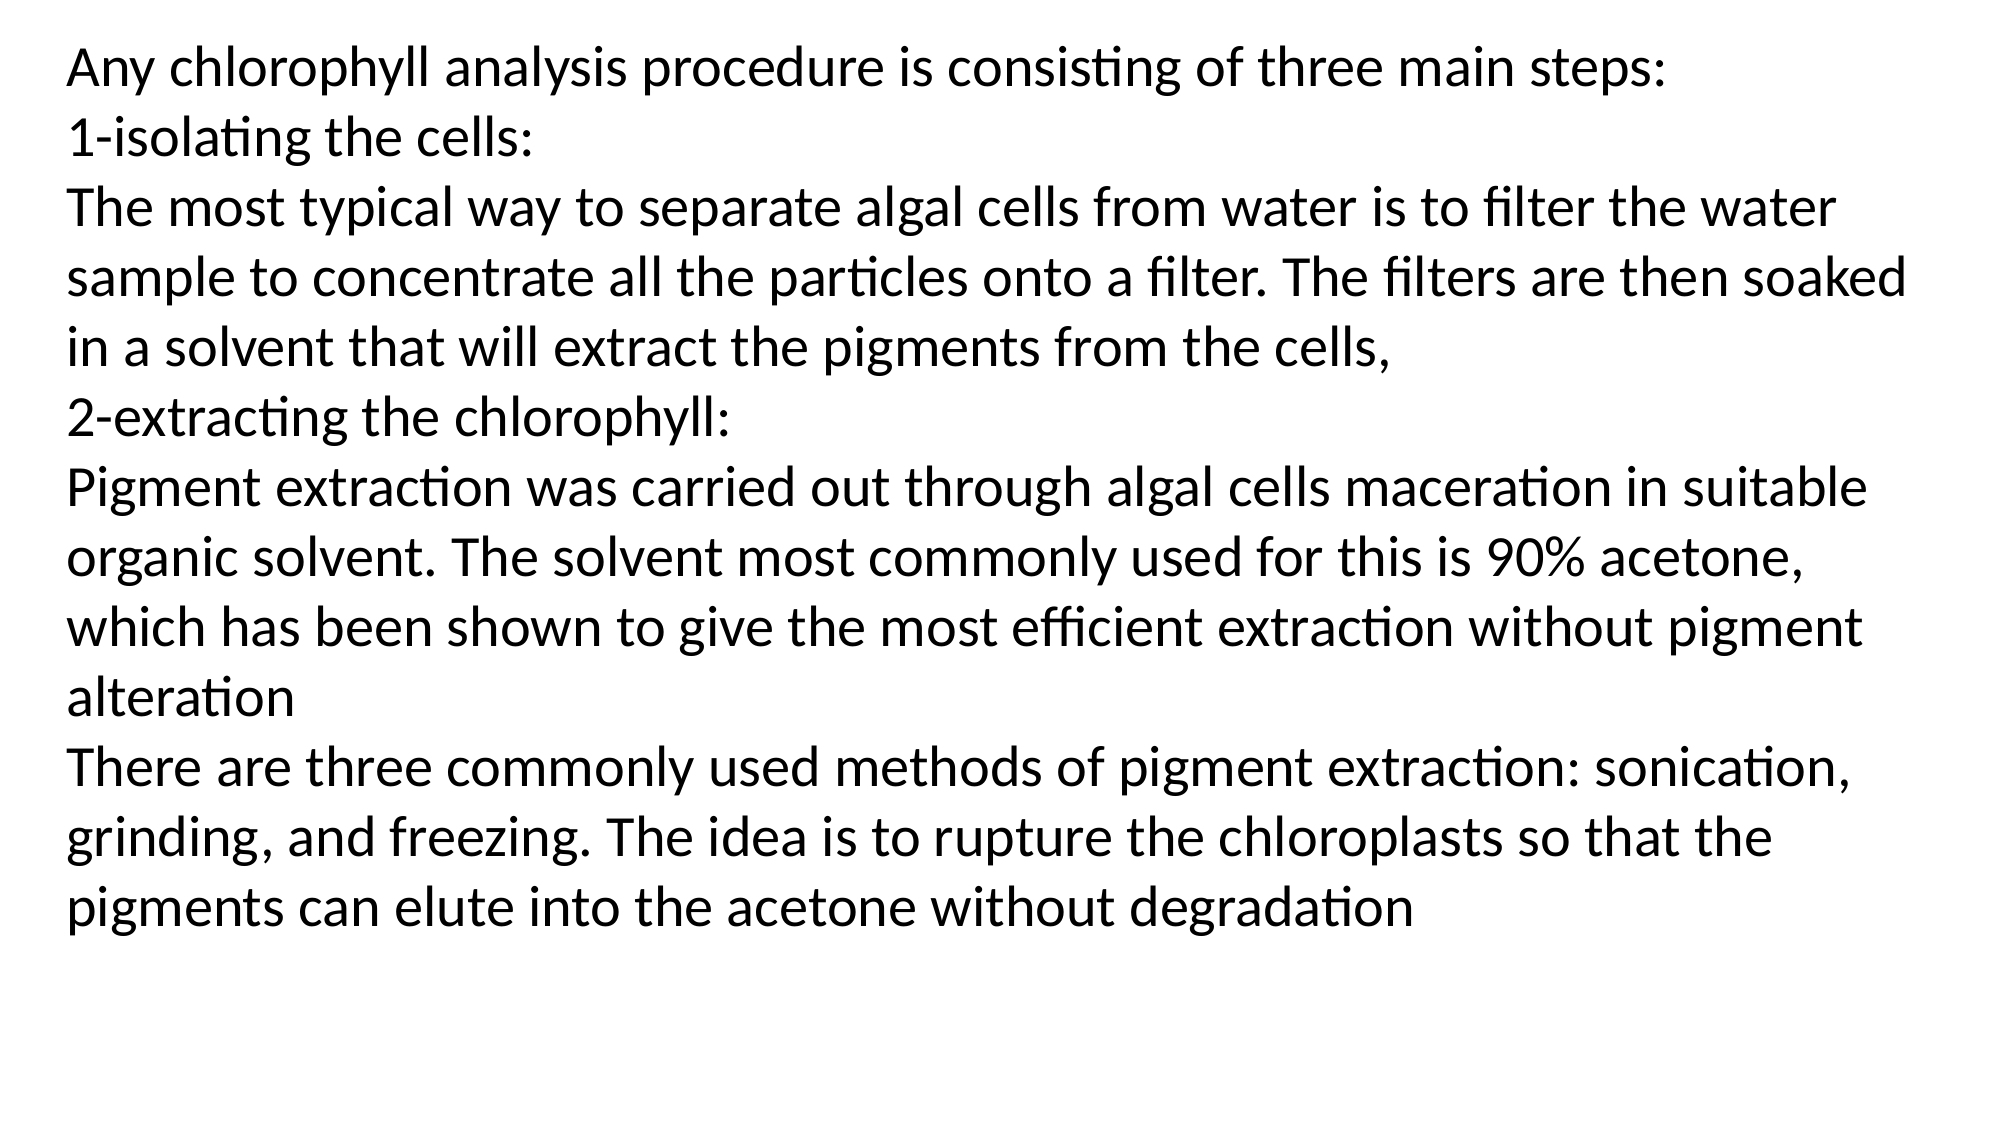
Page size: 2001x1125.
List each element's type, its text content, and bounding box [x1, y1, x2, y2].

text_box Any chlorophyll analysis procedure is consisting of three main steps: 1-isolating the cells: The most typical way to separate algal cells from water is to filter the water sample to concentrate all the particles onto a filter. The filters are then soaked in a solvent that will extract the pigments from the cells, 2-extracting the chlorophyll: Pigment extraction was carried out through algal cells maceration in suitable organic solvent. The solvent most commonly used for this is 90% acetone, which has been shown to give the most efficient extraction without pigment alteration There are three commonly used methods of pigment extraction: sonication, grinding, and freezing. The idea is to rupture the chloroplasts so that the pigments can elute into the acetone without degradation [51, 20, 1956, 946]
